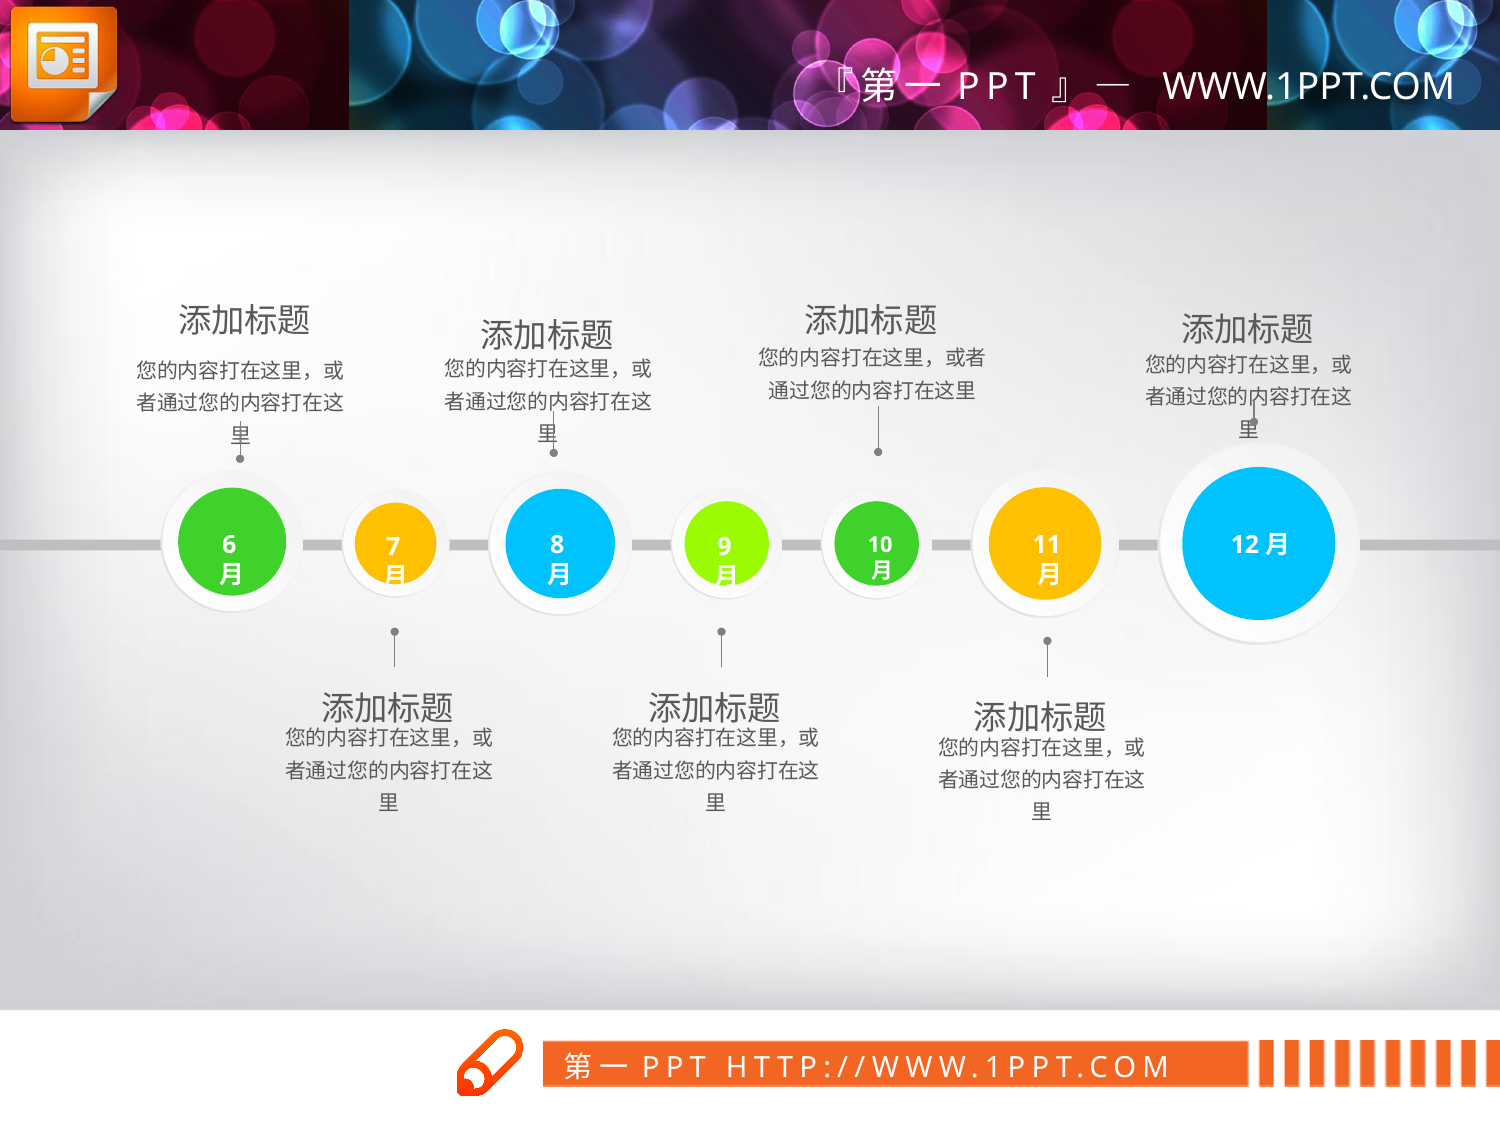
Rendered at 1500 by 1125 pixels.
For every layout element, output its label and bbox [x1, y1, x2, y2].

text_box [1157, 462, 1361, 645]
text_box [160, 469, 304, 614]
picture [0, 551, 1500, 1012]
text_box [1121, 287, 1377, 454]
picture [0, 0, 1500, 539]
text_box [637, 539, 665, 551]
text_box [970, 468, 1120, 619]
text_box [85, 279, 404, 459]
text_box [487, 470, 633, 617]
text_box [670, 487, 783, 607]
picture [543, 1040, 1500, 1087]
text_box [737, 279, 1008, 453]
text_box [787, 539, 815, 551]
text_box [456, 539, 482, 551]
text_box [308, 539, 336, 551]
text_box [1125, 539, 1152, 551]
text_box [820, 487, 938, 600]
text_box [341, 489, 450, 607]
text_box [943, 539, 965, 551]
text_box [0, 539, 155, 551]
text_box [418, 294, 678, 458]
text_box [582, 631, 850, 827]
text_box [1365, 539, 1500, 551]
text_box [908, 640, 1176, 836]
text_box [255, 631, 523, 827]
